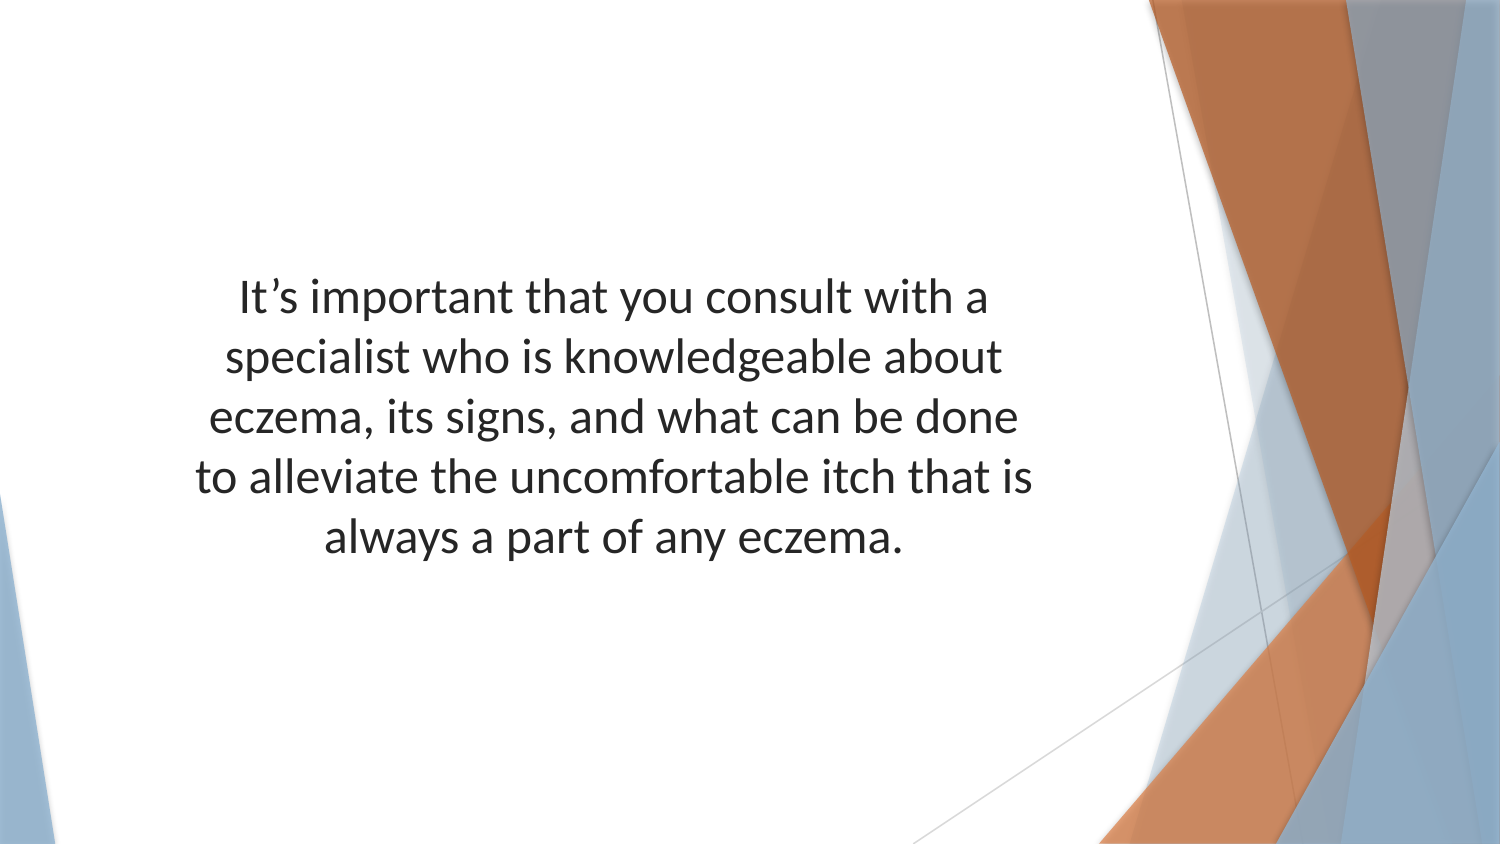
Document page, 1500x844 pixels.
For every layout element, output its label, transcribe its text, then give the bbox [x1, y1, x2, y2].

list It’s important that you consult with a specialist who is knowledgeable about eczema, its signs, and what can be done to alleviate the uncomfortable itch that is always a part of any eczema. [171, 256, 1058, 588]
